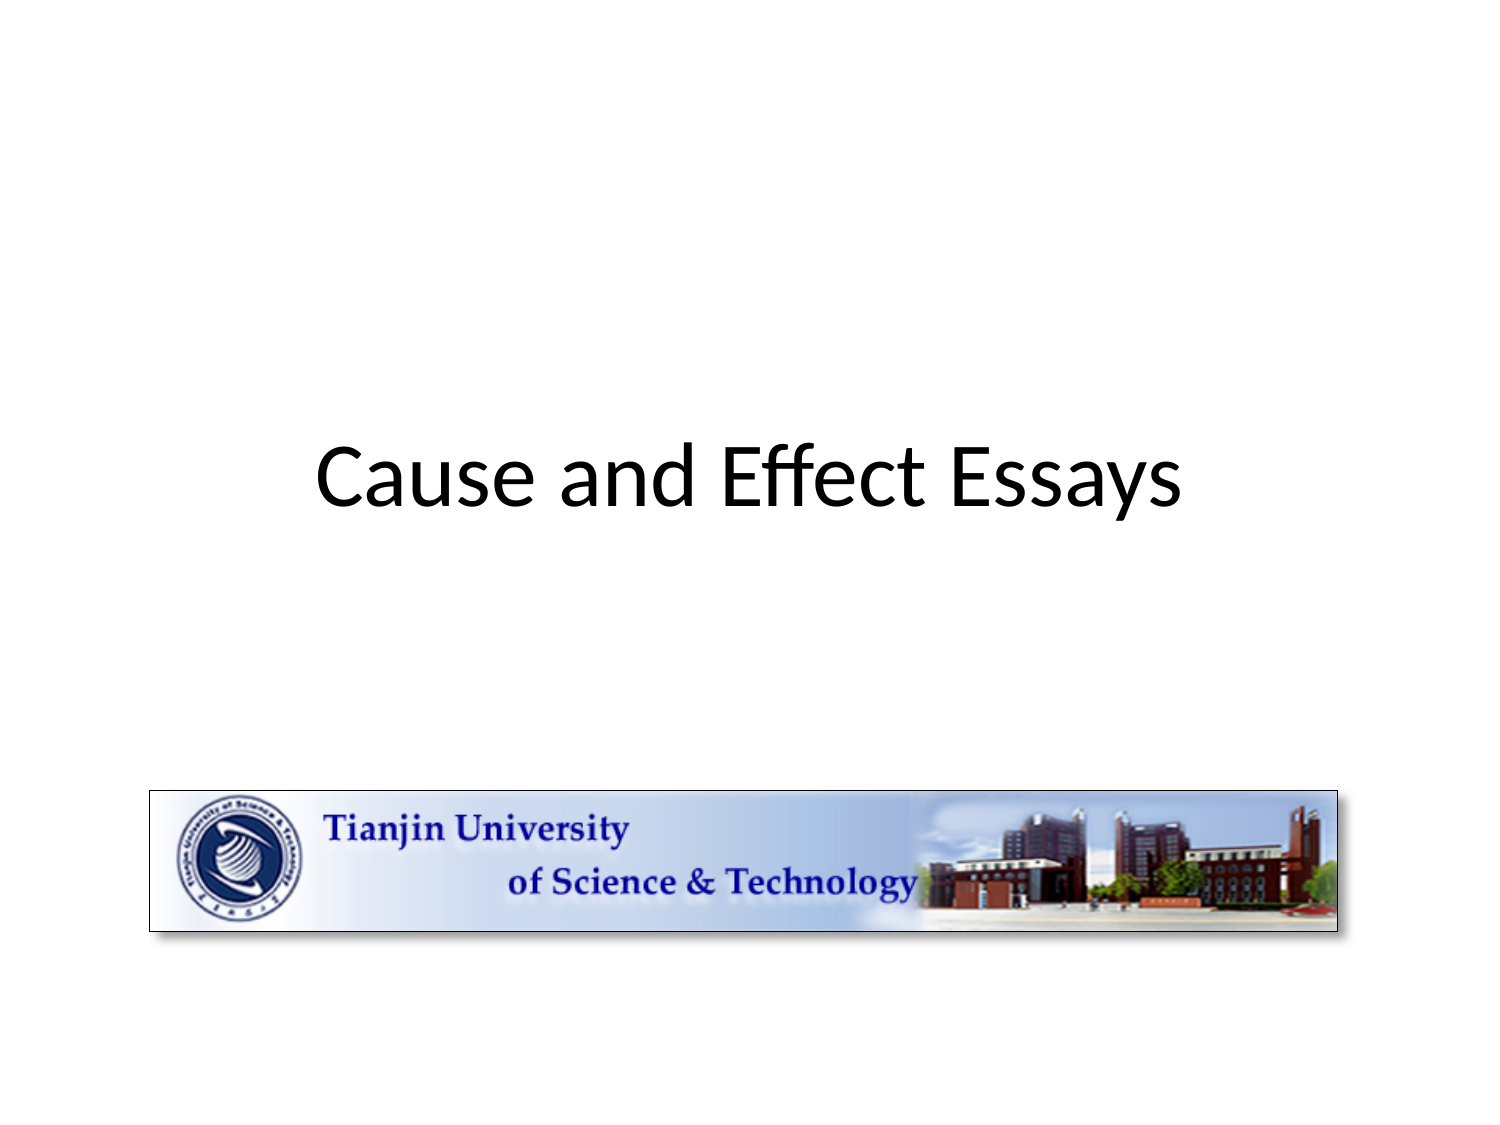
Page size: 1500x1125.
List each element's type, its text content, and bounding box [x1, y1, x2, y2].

title Cause and Effect Essays [112, 349, 1388, 591]
picture [149, 789, 1338, 931]
